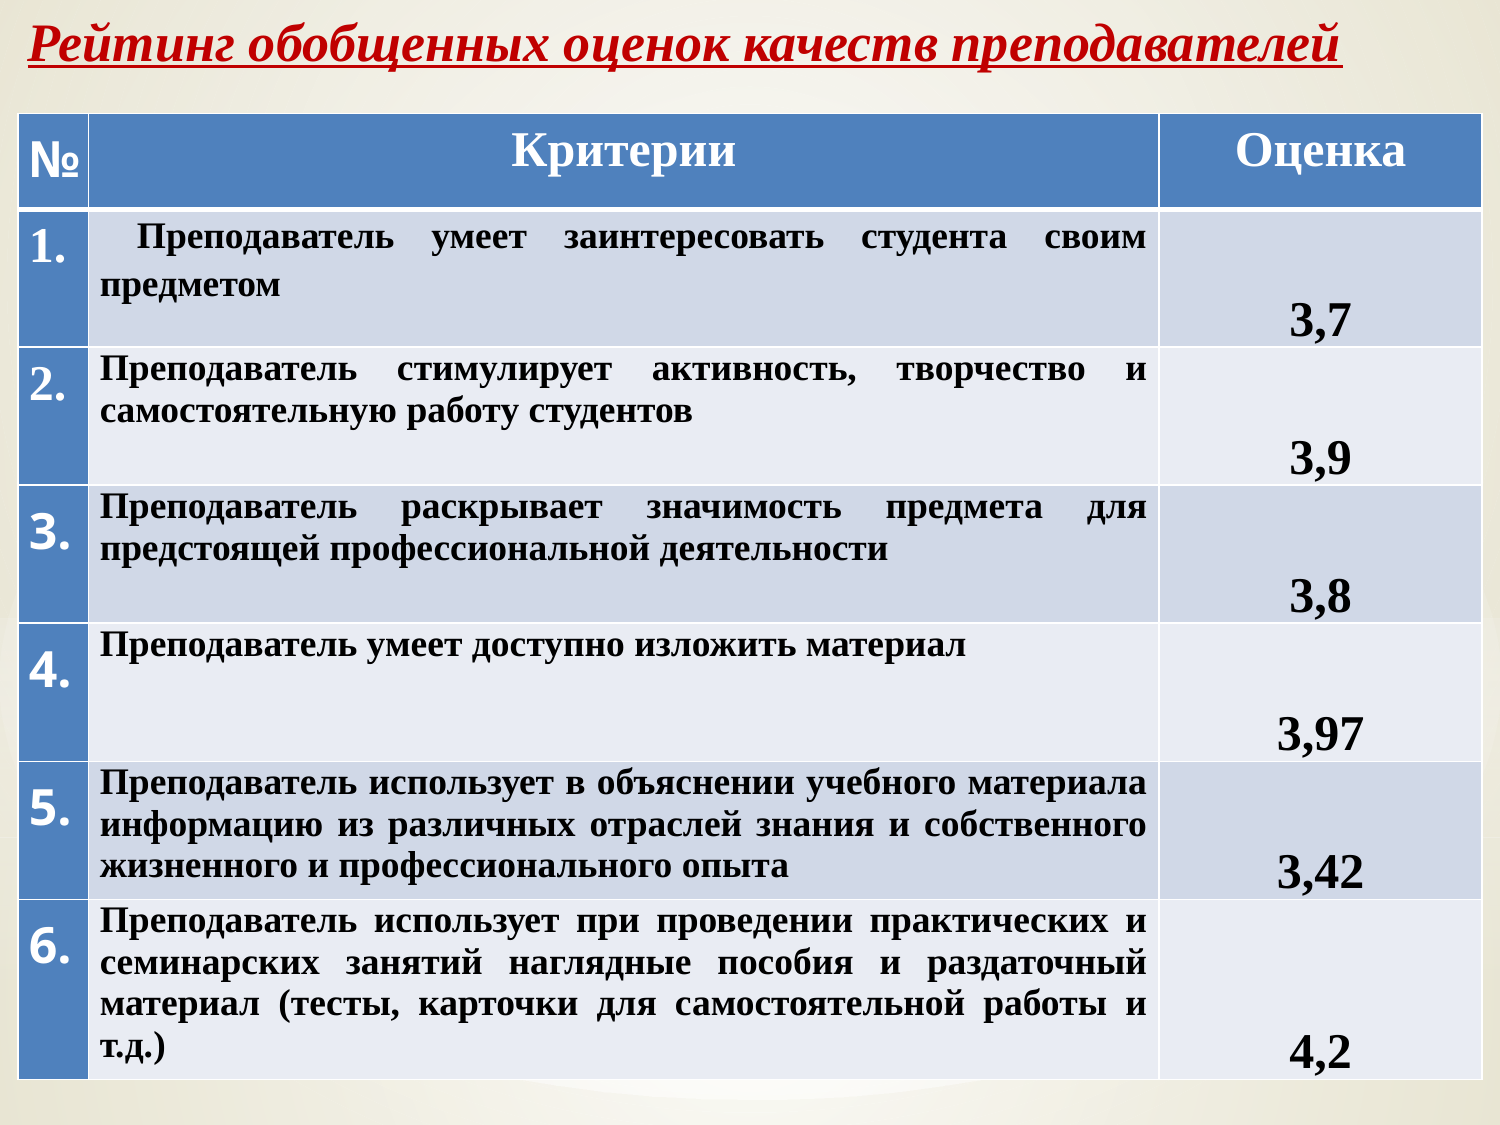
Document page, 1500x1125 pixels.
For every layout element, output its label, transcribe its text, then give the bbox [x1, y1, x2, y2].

table_cell 4,2 [1160, 900, 1481, 1079]
table_cell 3,7 [1160, 212, 1481, 346]
table_header Критерии [89, 114, 1158, 207]
table_cell Преподаватель раскрывает значимость предмета для предстоящей профессиональной деятельности [89, 486, 1158, 622]
table_header № [19, 114, 88, 207]
table_cell 5. [19, 762, 88, 899]
table_cell 3,8 [1160, 486, 1481, 622]
table_cell 3,9 [1160, 348, 1481, 484]
table_cell 2. [19, 348, 88, 484]
table_cell 4. [19, 624, 88, 761]
table_cell 3. [19, 486, 88, 622]
table_cell 3,97 [1160, 624, 1481, 761]
table_header Оценка [1160, 114, 1481, 207]
table_cell Преподаватель стимулирует активность, творчество и самостоятельную работу студентов [89, 348, 1158, 484]
table_cell Преподаватель умеет доступно изложить материал [89, 624, 1158, 761]
table_cell Преподаватель использует при проведении практических и семинарских занятий наглядные пособия и раздаточный материал (тесты, карточки для самостоятельной работы и т.д.) [89, 900, 1158, 1079]
table_cell 1. [19, 212, 88, 346]
table_cell 3,42 [1160, 762, 1481, 899]
table_cell Преподаватель умеет заинтересовать студента своим предметом [89, 212, 1158, 346]
text_box Рейтинг обобщенных оценок качеств преподавателей [0, 0, 1435, 80]
table_cell 6. [19, 900, 88, 1079]
table_cell Преподаватель использует в объяснении учебного материала информацию из различных отраслей знания и собственного жизненного и профессионального опыта [89, 762, 1158, 899]
